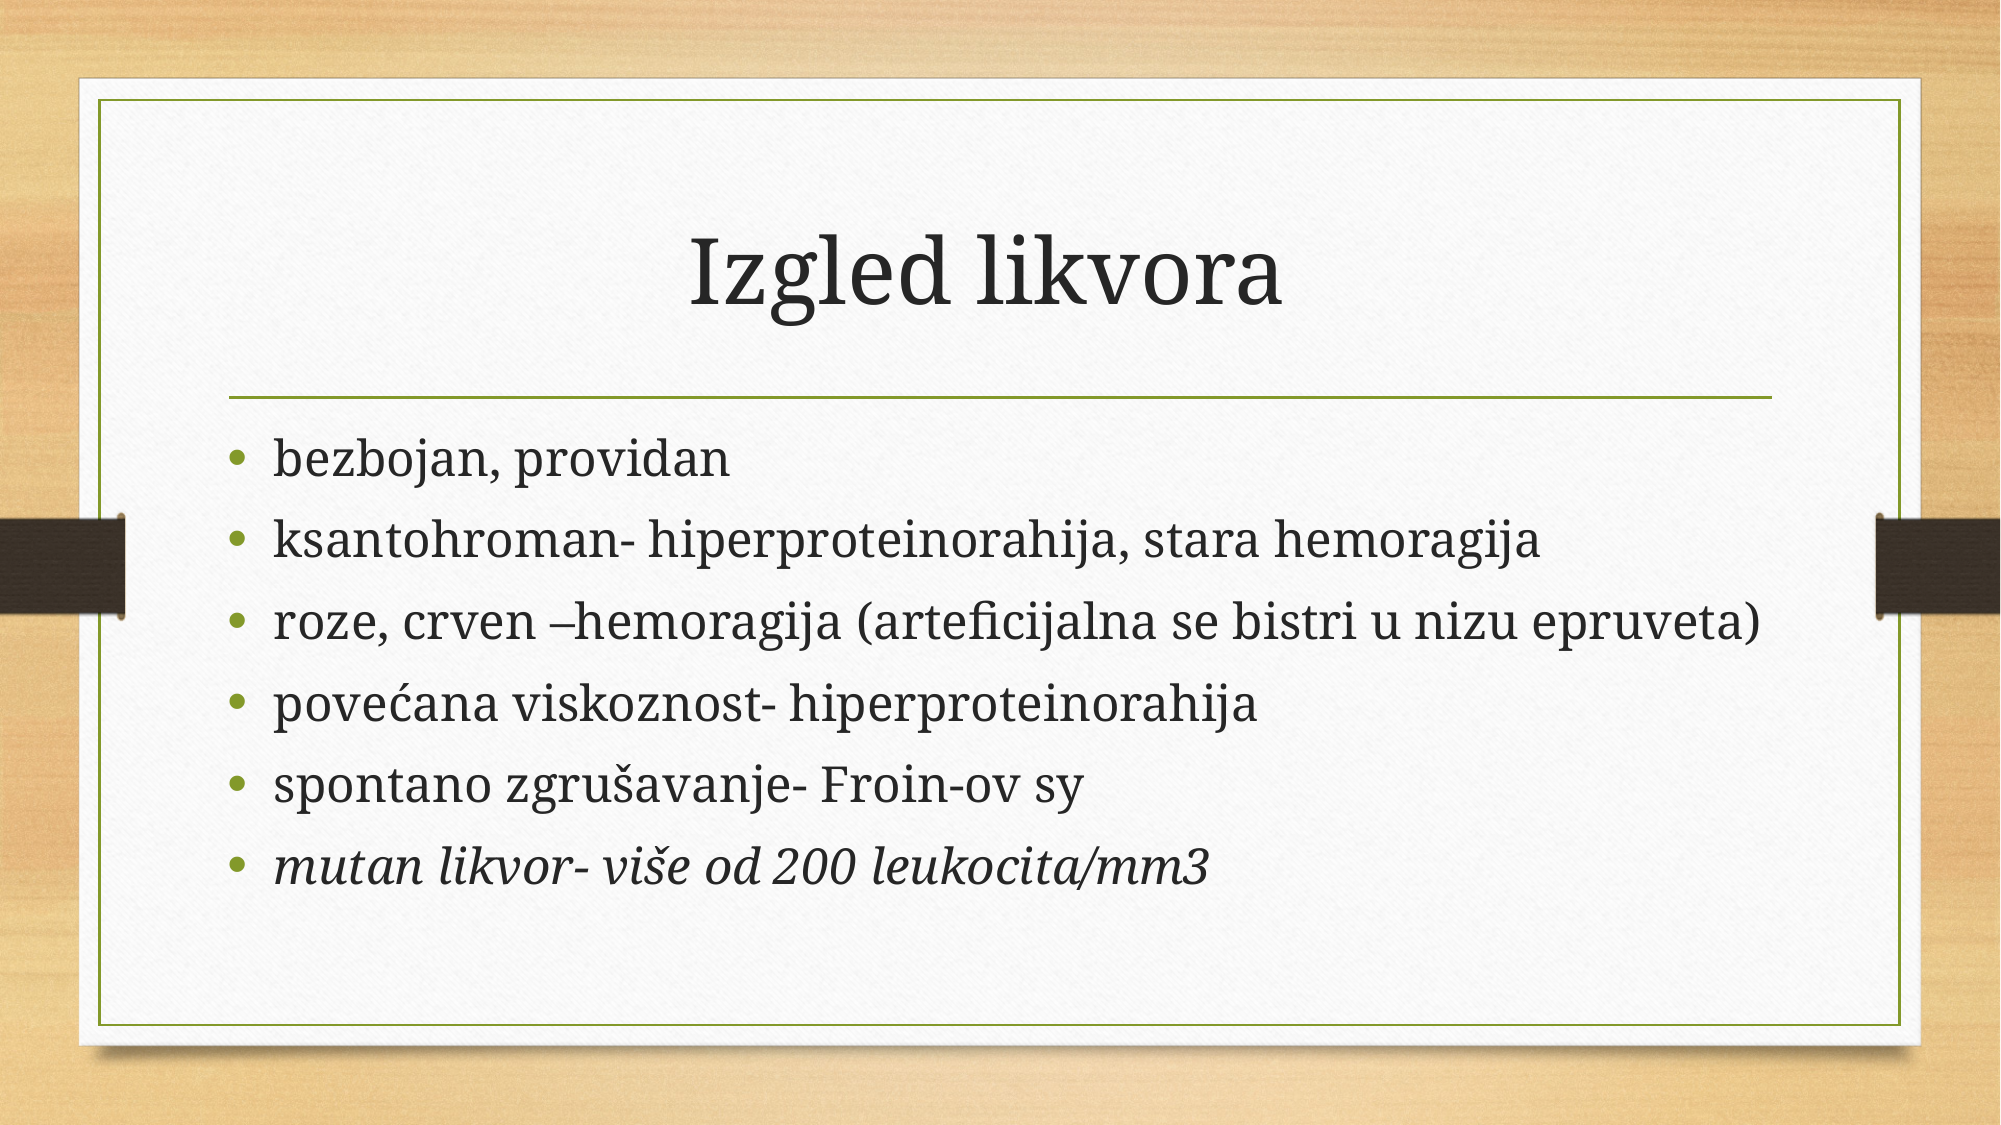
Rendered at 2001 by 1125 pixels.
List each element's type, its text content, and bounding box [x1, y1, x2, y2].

title Izgled likvora [212, 161, 1788, 375]
list bezbojan, providan ksantohroman- hiperproteinorahija, stara hemoragija roze, crven –hemoragija (arteficijalna se bistri u nizu epruveta) povećana viskoznost- hiperproteinorahija spontano zgrušavanje- Froin-ov sy mutan likvor- više od 200 leukocita/mm3 [212, 419, 1788, 964]
picture [0, 0, 2001, 1125]
